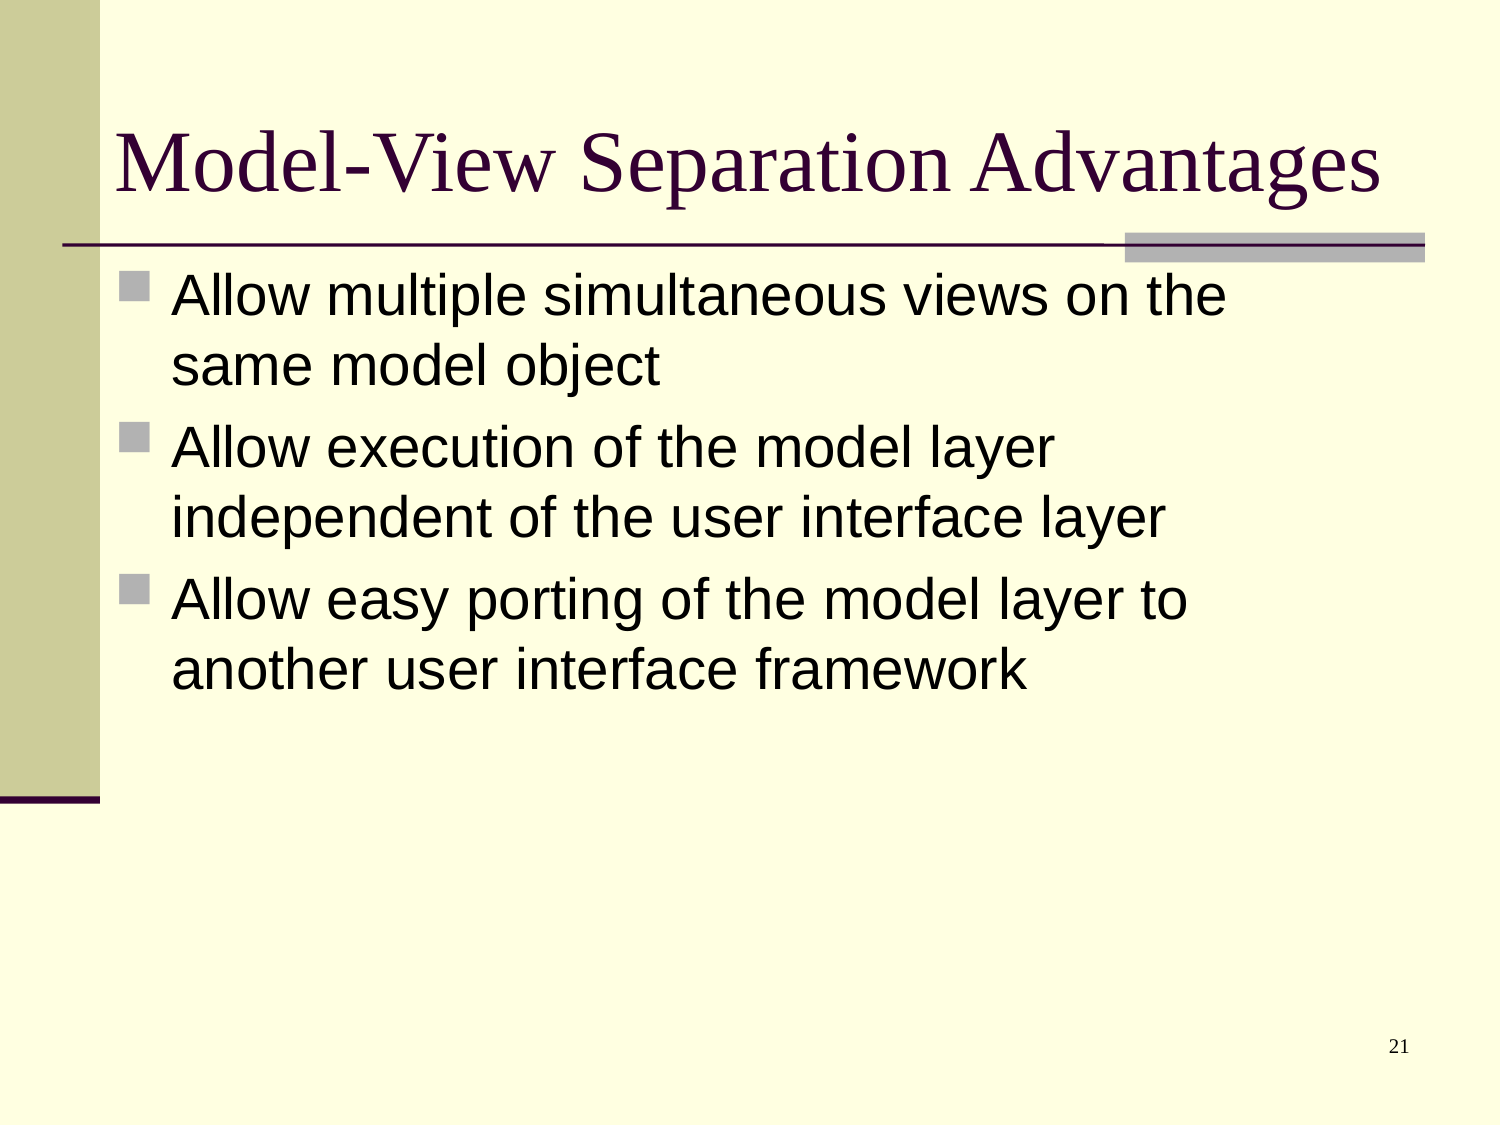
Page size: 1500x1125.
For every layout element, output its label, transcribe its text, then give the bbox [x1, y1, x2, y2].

title Model-View Separation Advantages [99, 62, 1451, 251]
list Allow multiple simultaneous views on the same model object Allow execution of the model layer independent of the user interface layer Allow easy porting of the model layer to another user interface framework [99, 249, 1376, 994]
slide_number 21 [1112, 1024, 1426, 1101]
